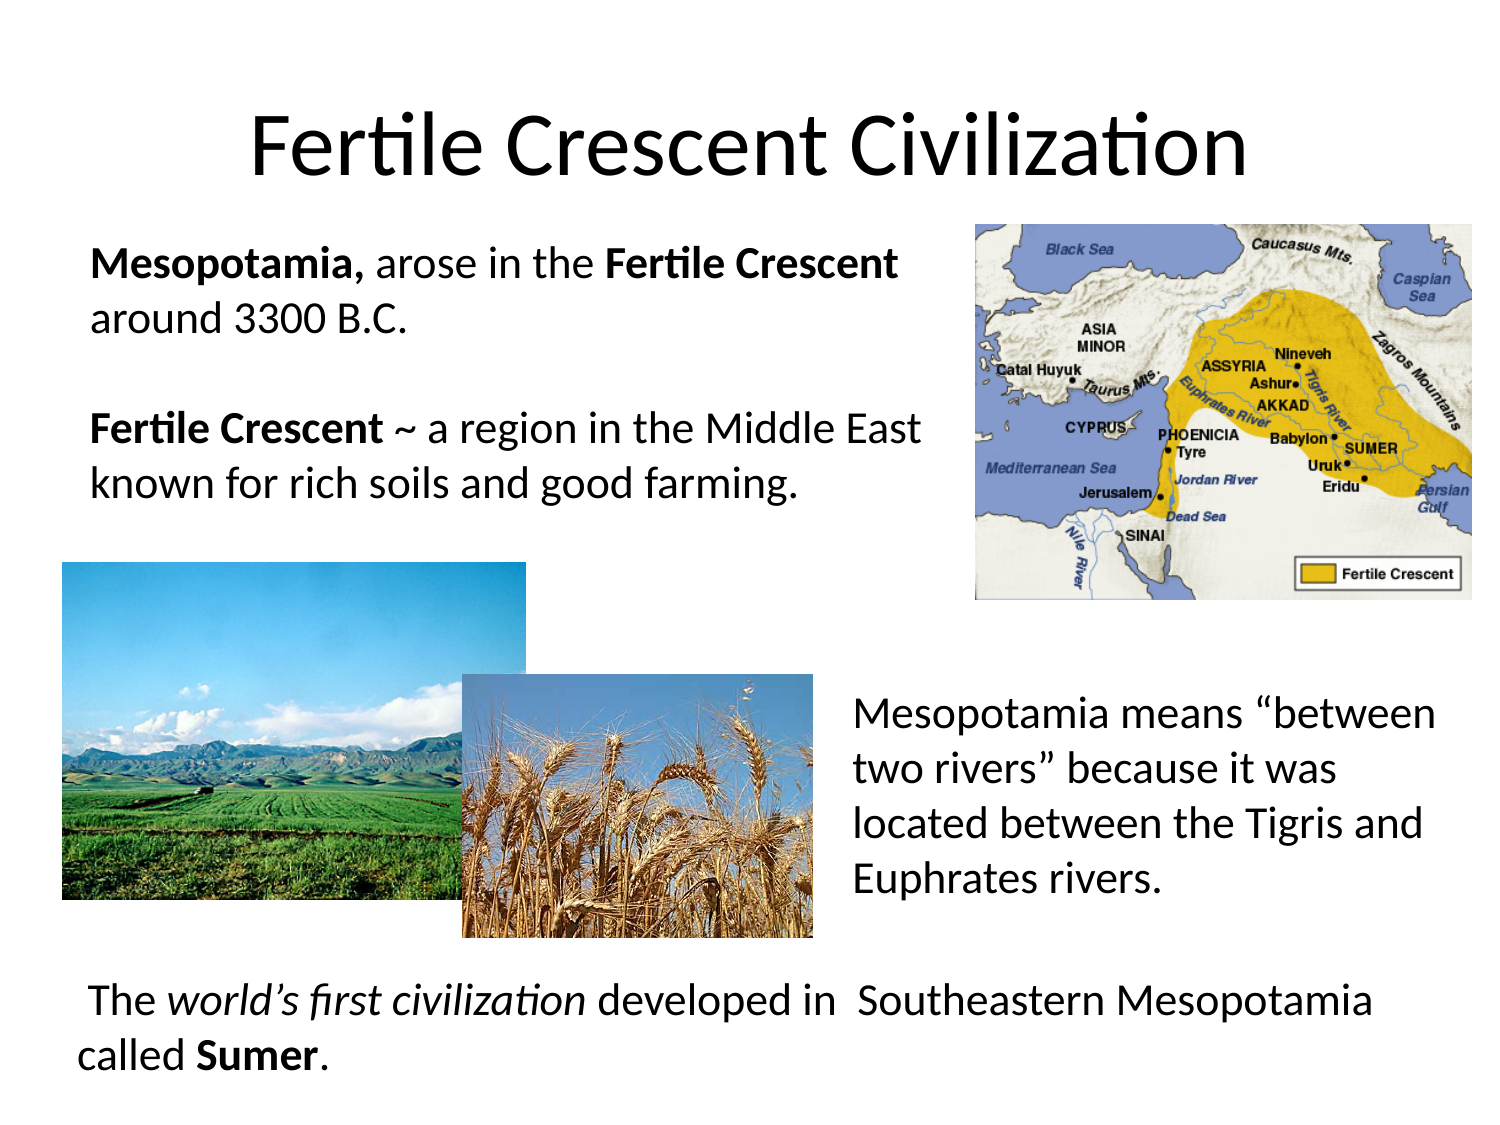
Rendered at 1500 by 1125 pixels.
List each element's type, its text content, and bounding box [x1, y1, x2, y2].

title Fertile Crescent Civilization [75, 45, 1425, 224]
picture [62, 562, 813, 938]
text_box Mesopotamia, arose in the Fertile Crescent around 3300 B.C. Fertile Crescent ~ a region in the Middle East known for rich soils and good farming. [74, 224, 973, 515]
text_box The world’s first civilization developed in Southeastern Mesopotamia called Sumer. [62, 962, 1425, 1088]
text_box Mesopotamia means “between two rivers” because it was located between the Tigris and Euphrates rivers. [837, 674, 1463, 910]
picture [974, 224, 1472, 601]
